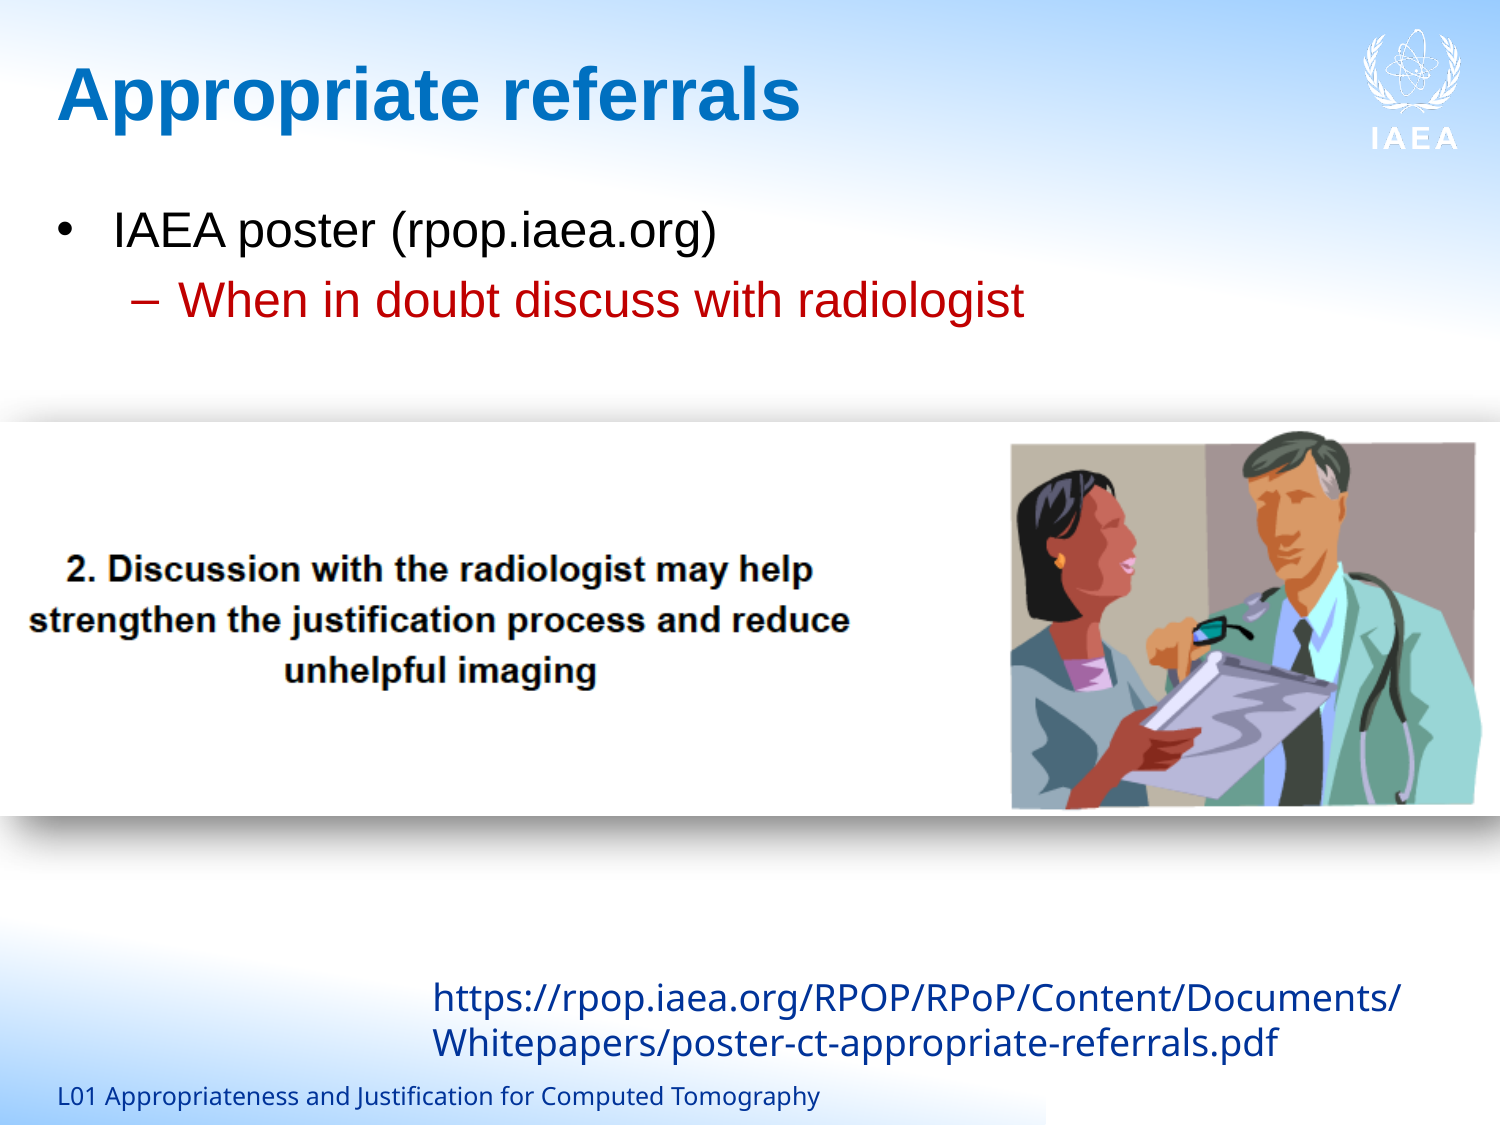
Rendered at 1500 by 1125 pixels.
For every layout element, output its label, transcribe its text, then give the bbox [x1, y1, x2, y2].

list IAEA poster (rpop.iaea.org) When in doubt discuss with radiologist [41, 865, 1471, 1064]
picture [1364, 29, 1461, 149]
list IAEA poster (rpop.iaea.org) When in doubt discuss with radiologist [41, 190, 1471, 404]
text_box https://rpop.iaea.org/RPOP/RPoP/Content/Documents/Whitepapers/poster-ct-appropriate-referrals.pdf [417, 966, 1500, 1071]
picture [0, 421, 1500, 816]
title Appropriate referrals [41, 19, 1364, 161]
